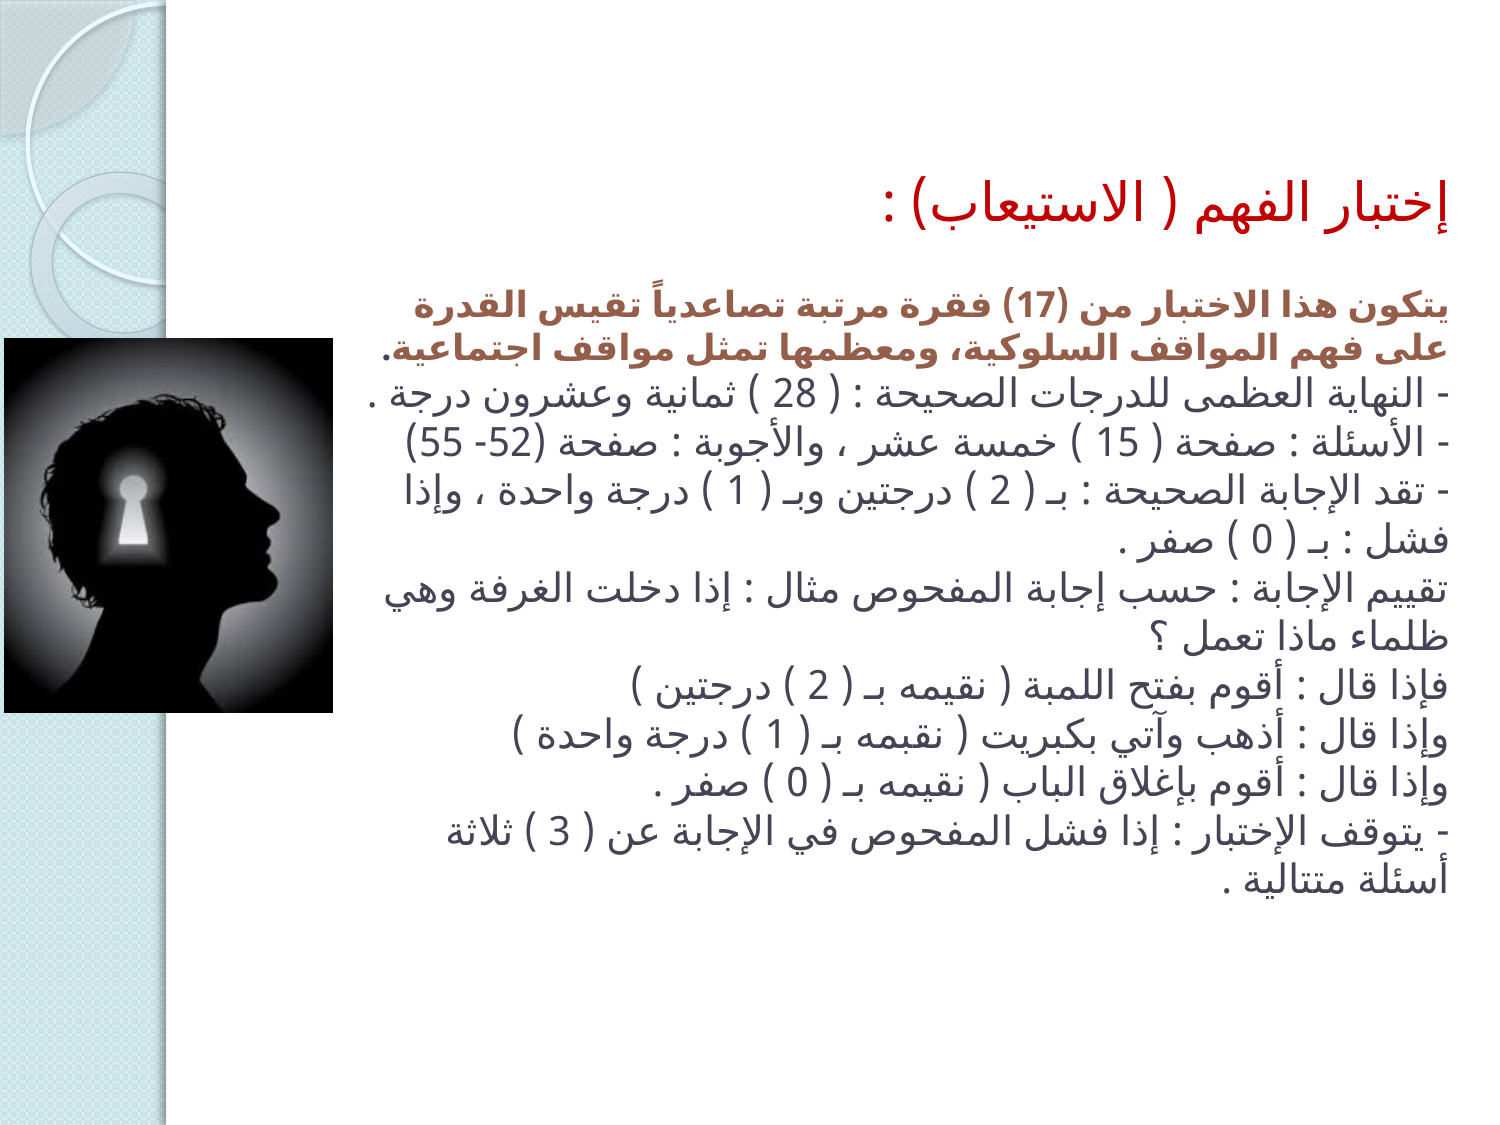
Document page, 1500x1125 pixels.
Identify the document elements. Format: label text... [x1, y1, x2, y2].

title إختبار الفهم ( الاستيعاب) : يتكون هذا الاختبار من (17) فقرة مرتبة تصاعدياً تقيس القدرة على فهم المواقف السلوكية، ومعظمها تمثل مواقف اجتماعية. - النهاية العظمى للدرجات الصحيحة : ( 28 ) ثمانية وعشرون درجة . - الأسئلة : صفحة ( 15 ) خمسة عشر ، والأجوبة : صفحة (52- 55) - تقد الإجابة الصحيحة : بـ ( 2 ) درجتين وبـ ( 1 ) درجة واحدة ، وإذا فشل : بـ ( 0 ) صفر . تقييم الإجابة : حسب إجابة المفحوص مثال : إذا دخلت الغرفة وهي ظلماء ماذا تعمل ؟ فإذا قال : أقوم بفتح اللمبة ( نقيمه بـ ( 2 ) درجتين ) وإذا قال : أذهب وآتي بكبريت ( نقبمه بـ ( 1 ) درجة واحدة ) وإذا قال : أقوم بإغلاق الباب ( نقيمه بـ ( 0 ) صفر . - يتوقف الإختبار : إذا فشل المفحوص في الإجابة عن ( 3 ) ثلاثة أسئلة متتالية . [348, 45, 1466, 1083]
picture [4, 337, 334, 714]
